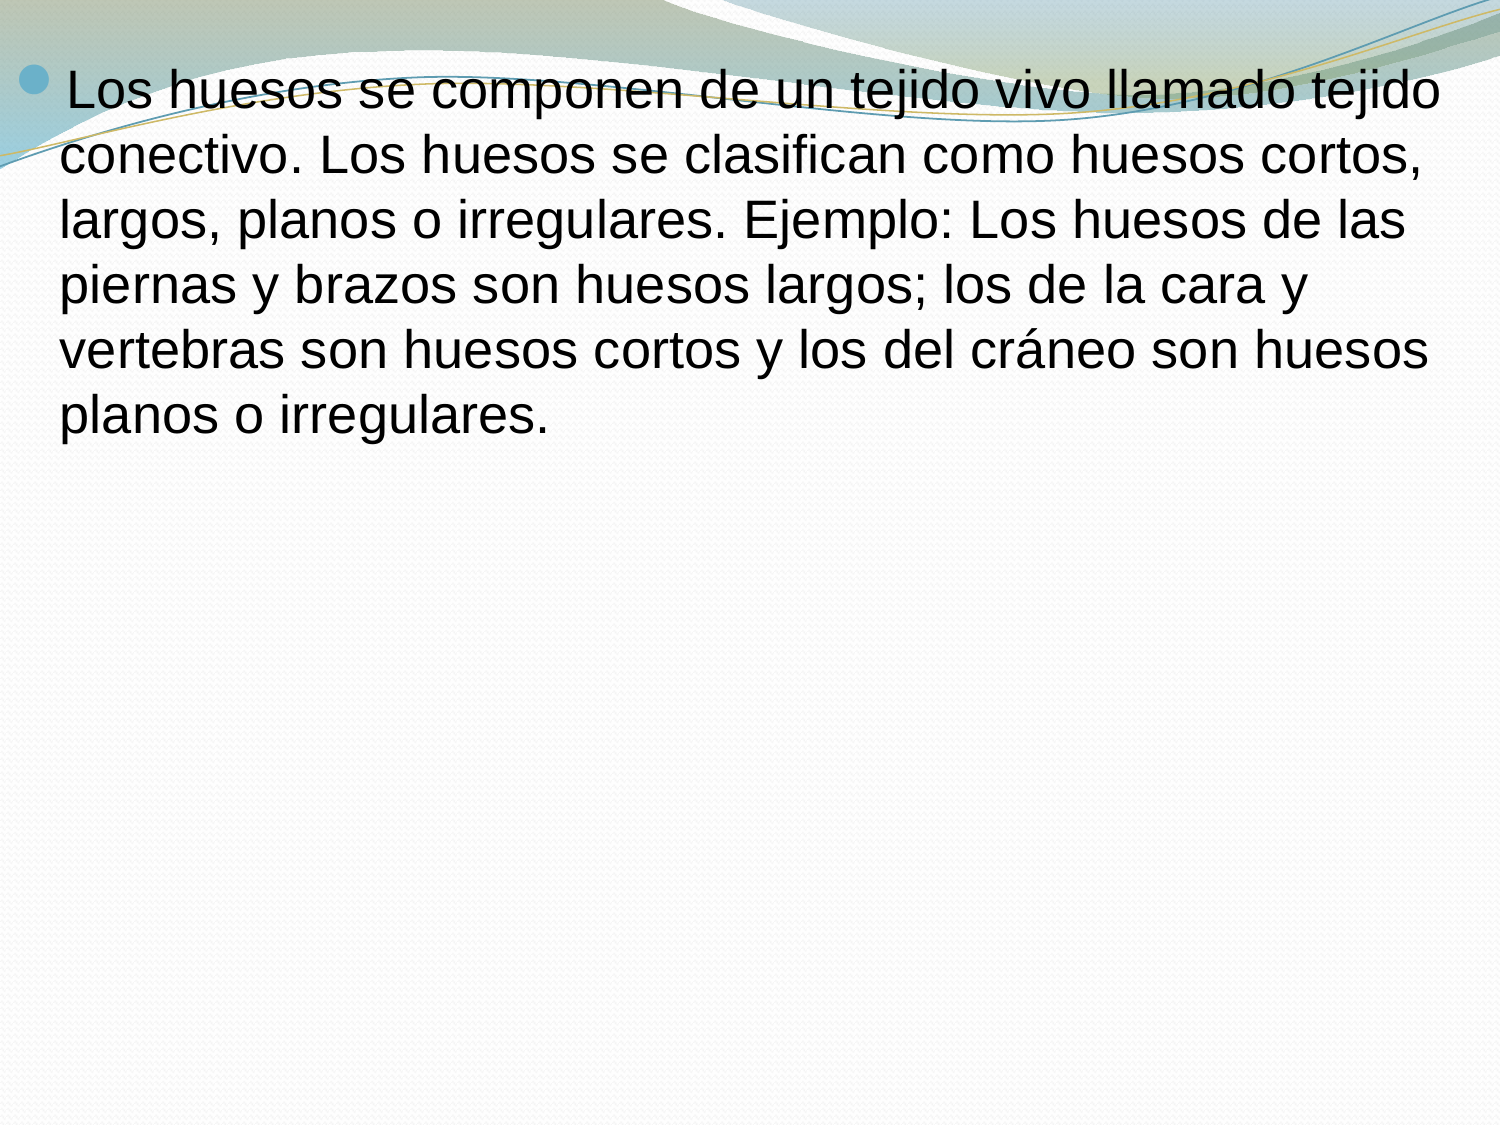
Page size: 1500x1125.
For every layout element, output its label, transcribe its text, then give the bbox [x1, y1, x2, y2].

list Los huesos se componen de un tejido vivo llamado tejido conectivo. Los huesos se clasifican como huesos cortos, largos, planos o irregulares. Ejemplo: Los huesos de las piernas y brazos son huesos largos; los de la cara y vertebras son huesos cortos y los del cráneo son huesos planos o irregulares. [0, 46, 1500, 1125]
